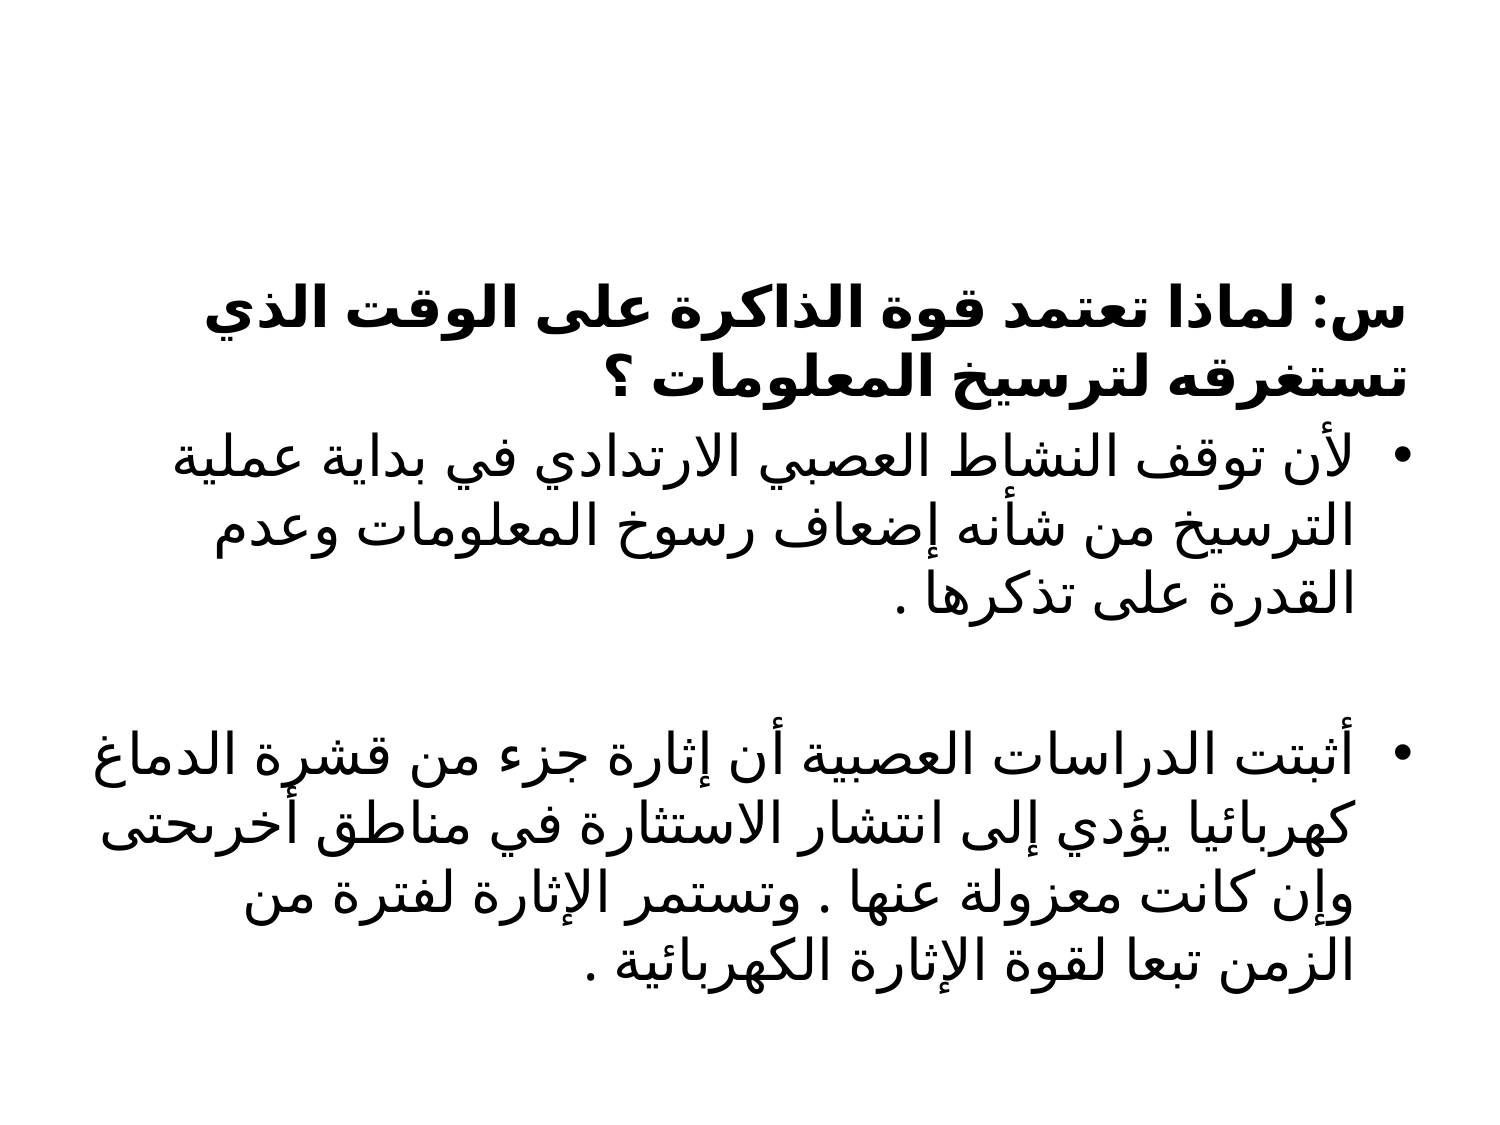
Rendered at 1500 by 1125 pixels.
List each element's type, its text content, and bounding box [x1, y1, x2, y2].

list س: لماذا تعتمد قوة الذاكرة على الوقت الذي تستغرقه لترسيخ المعلومات ؟ لأن توقف النشاط العصبي الارتدادي في بداية عملية الترسيخ من شأنه إضعاف رسوخ المعلومات وعدم القدرة على تذكرها . أثبتت الدراسات العصبية أن إثارة جزء من قشرة الدماغ كهربائيا يؤدي إلى انتشار الاستثارة في مناطق أخرىحتى وإن كانت معزولة عنها . وتستمر الإثارة لفترة من الزمن تبعا لقوة الإثارة الكهربائية . [75, 262, 1425, 1005]
